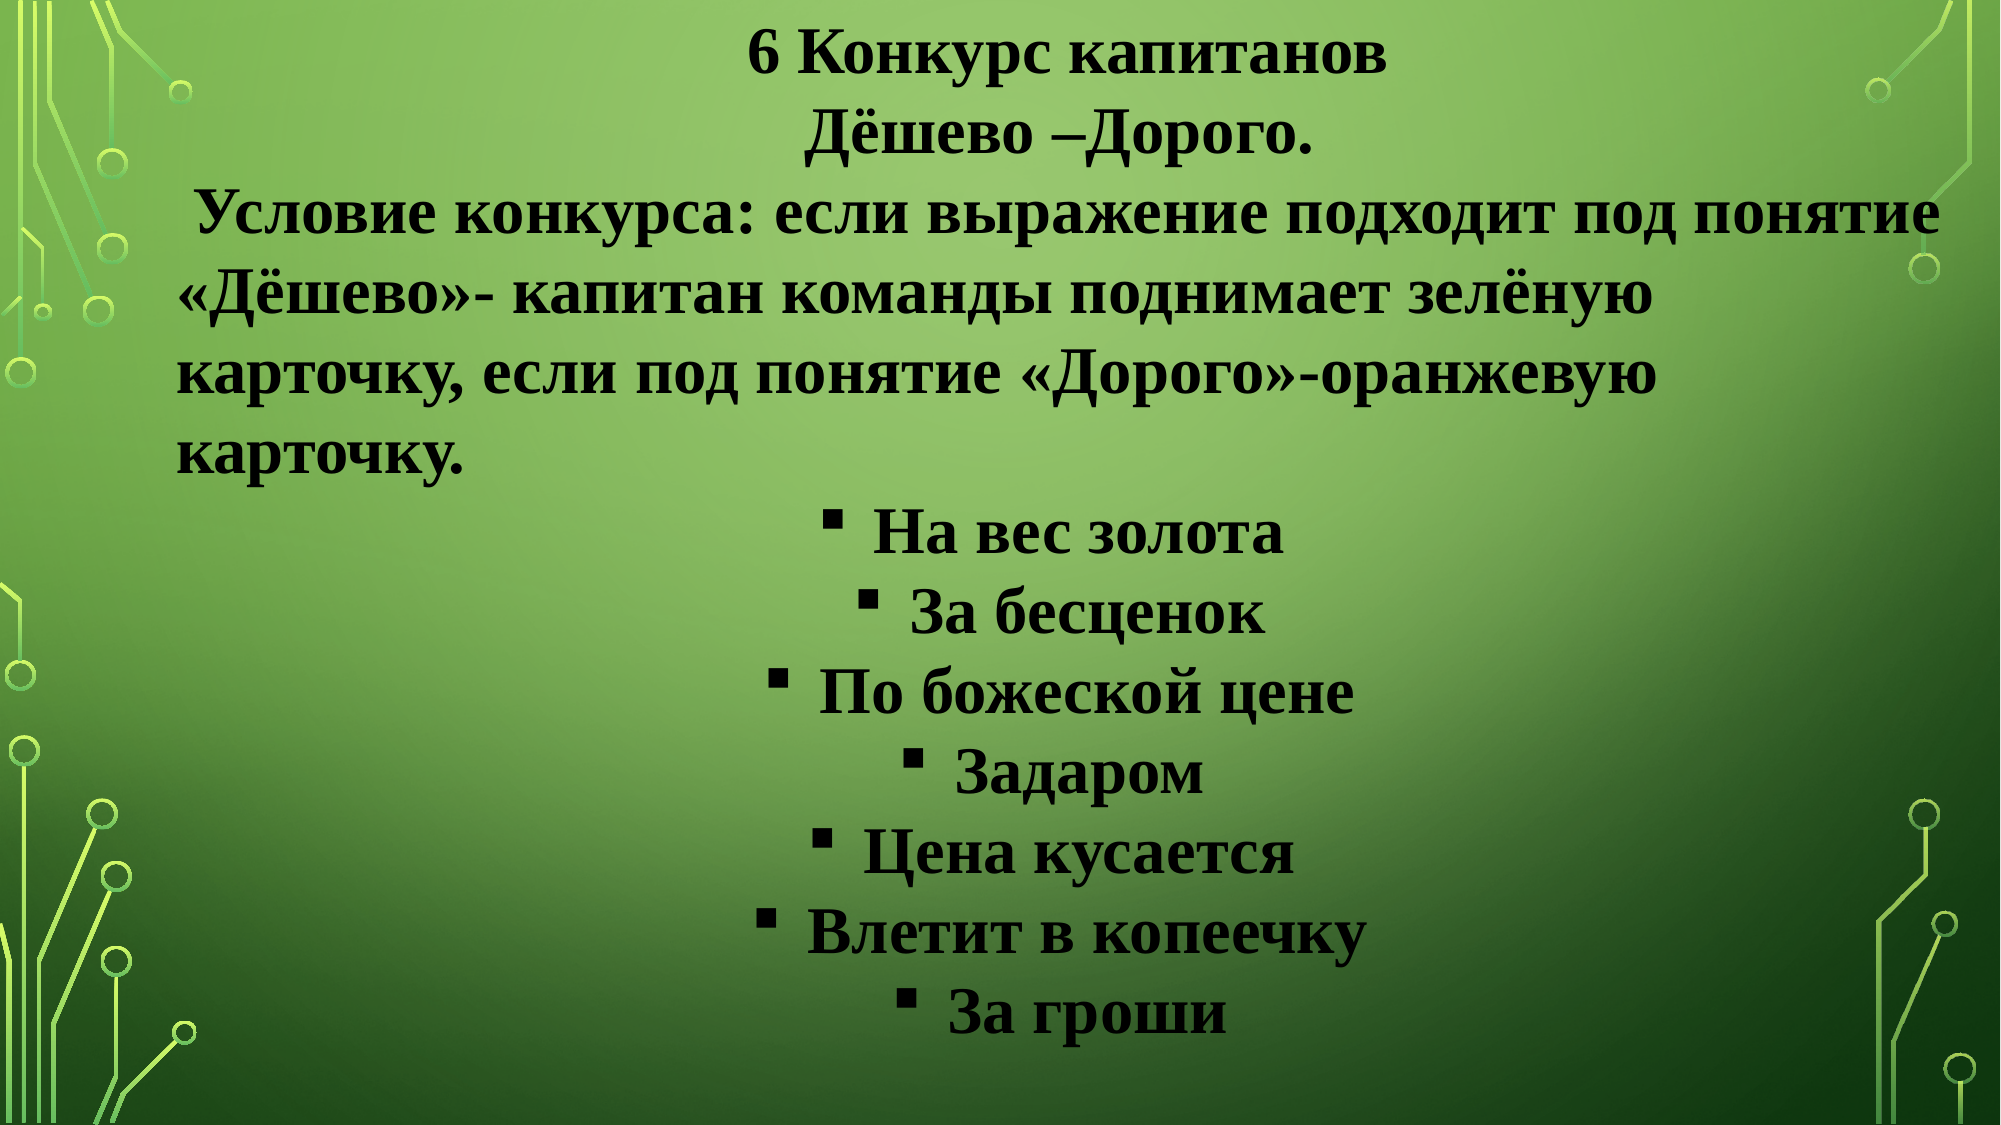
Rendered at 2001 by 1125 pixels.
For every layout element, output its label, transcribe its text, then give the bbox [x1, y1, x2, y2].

text_box 6 Конкурс капитанов Дёшево –Дорого. Условие конкурса: если выражение подходит под понятие «Дёшево»- капитан команды поднимает зелёную карточку, если под понятие «Дорого»-оранжевую карточку. На вес золота За бесценок По божеской цене Задаром Цена кусается Влетит в копеечку За гроши [161, 0, 1959, 1125]
